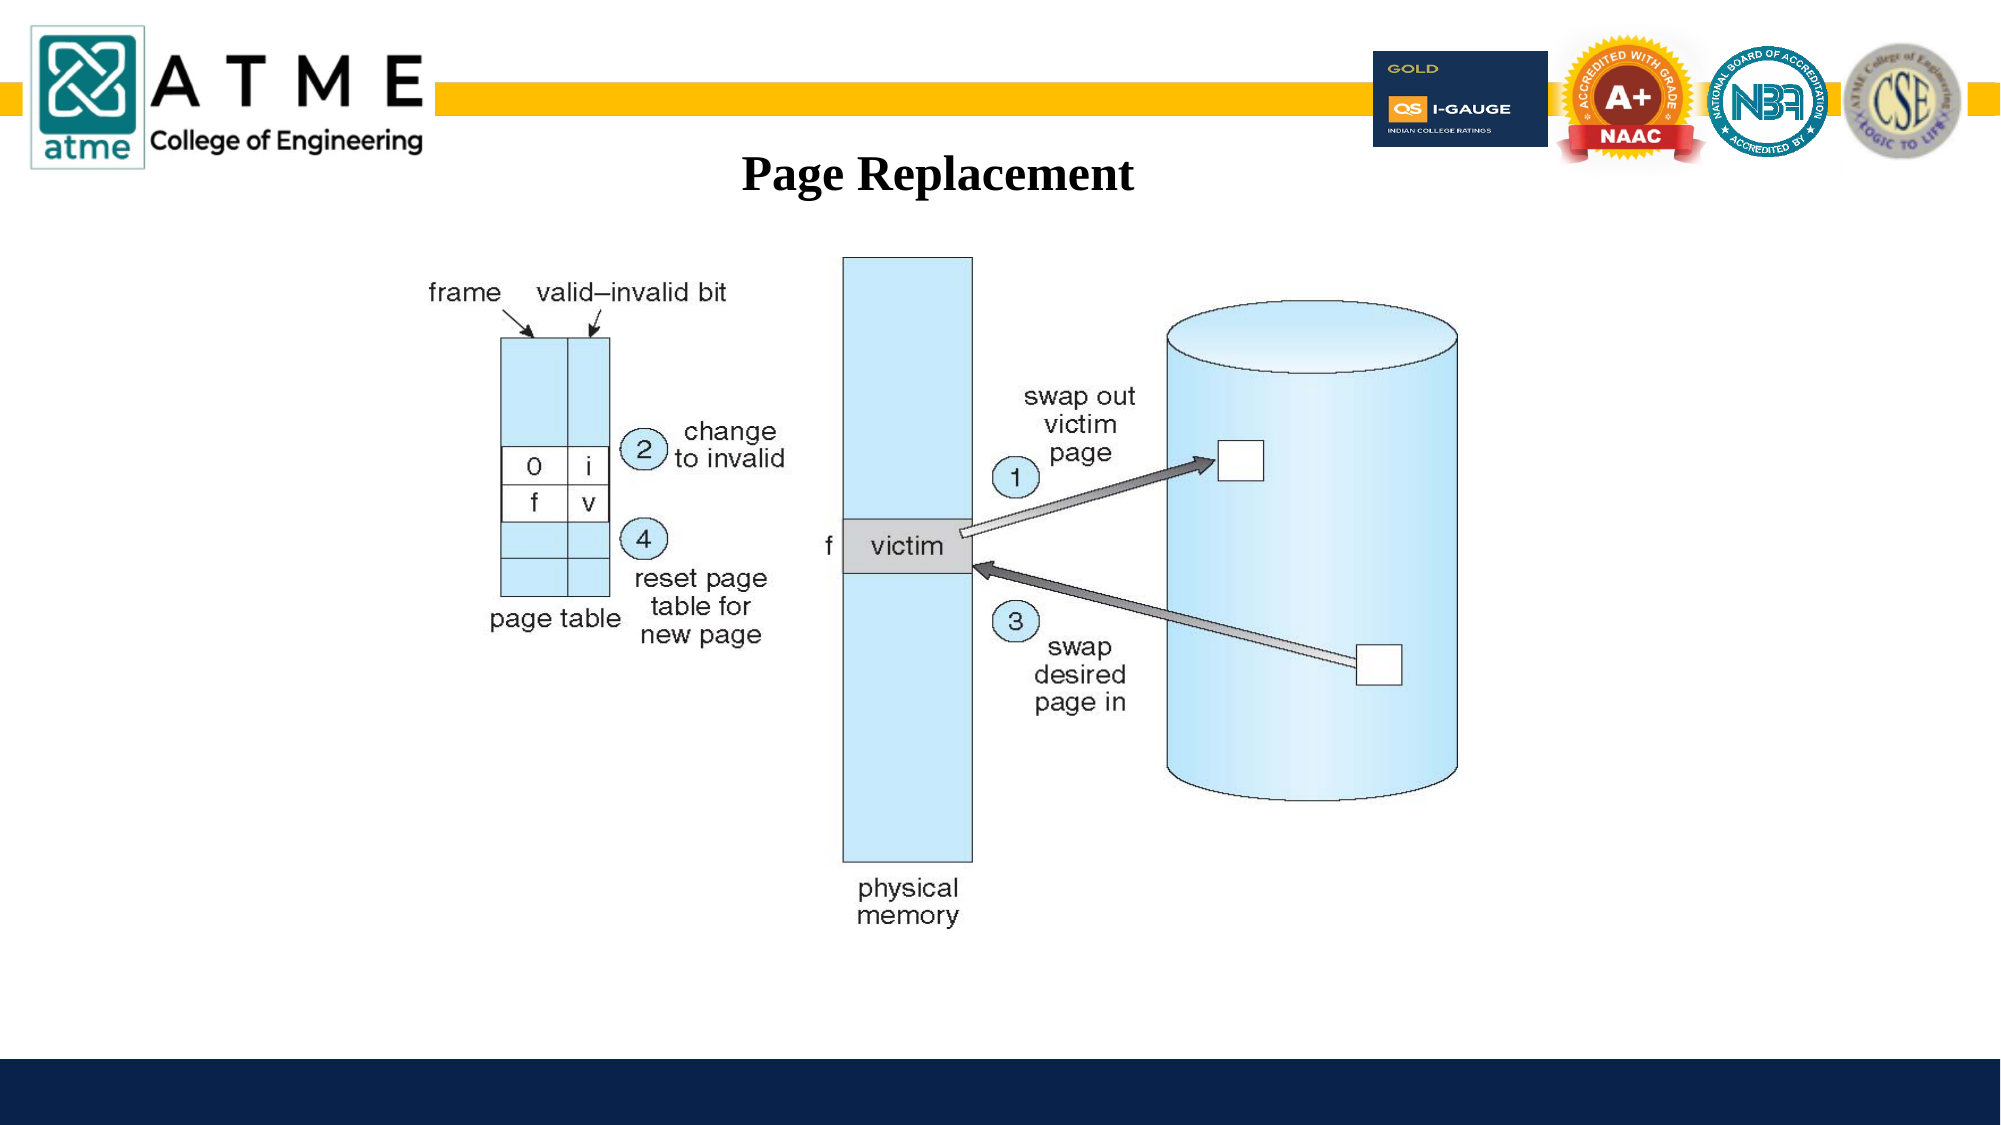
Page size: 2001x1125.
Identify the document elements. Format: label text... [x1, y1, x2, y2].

picture [1840, 26, 1968, 132]
picture [0, 1059, 2001, 1125]
picture [1373, 20, 1828, 132]
picture [22, 15, 435, 178]
picture [429, 257, 1458, 930]
title Page Replacement [726, 132, 1985, 228]
